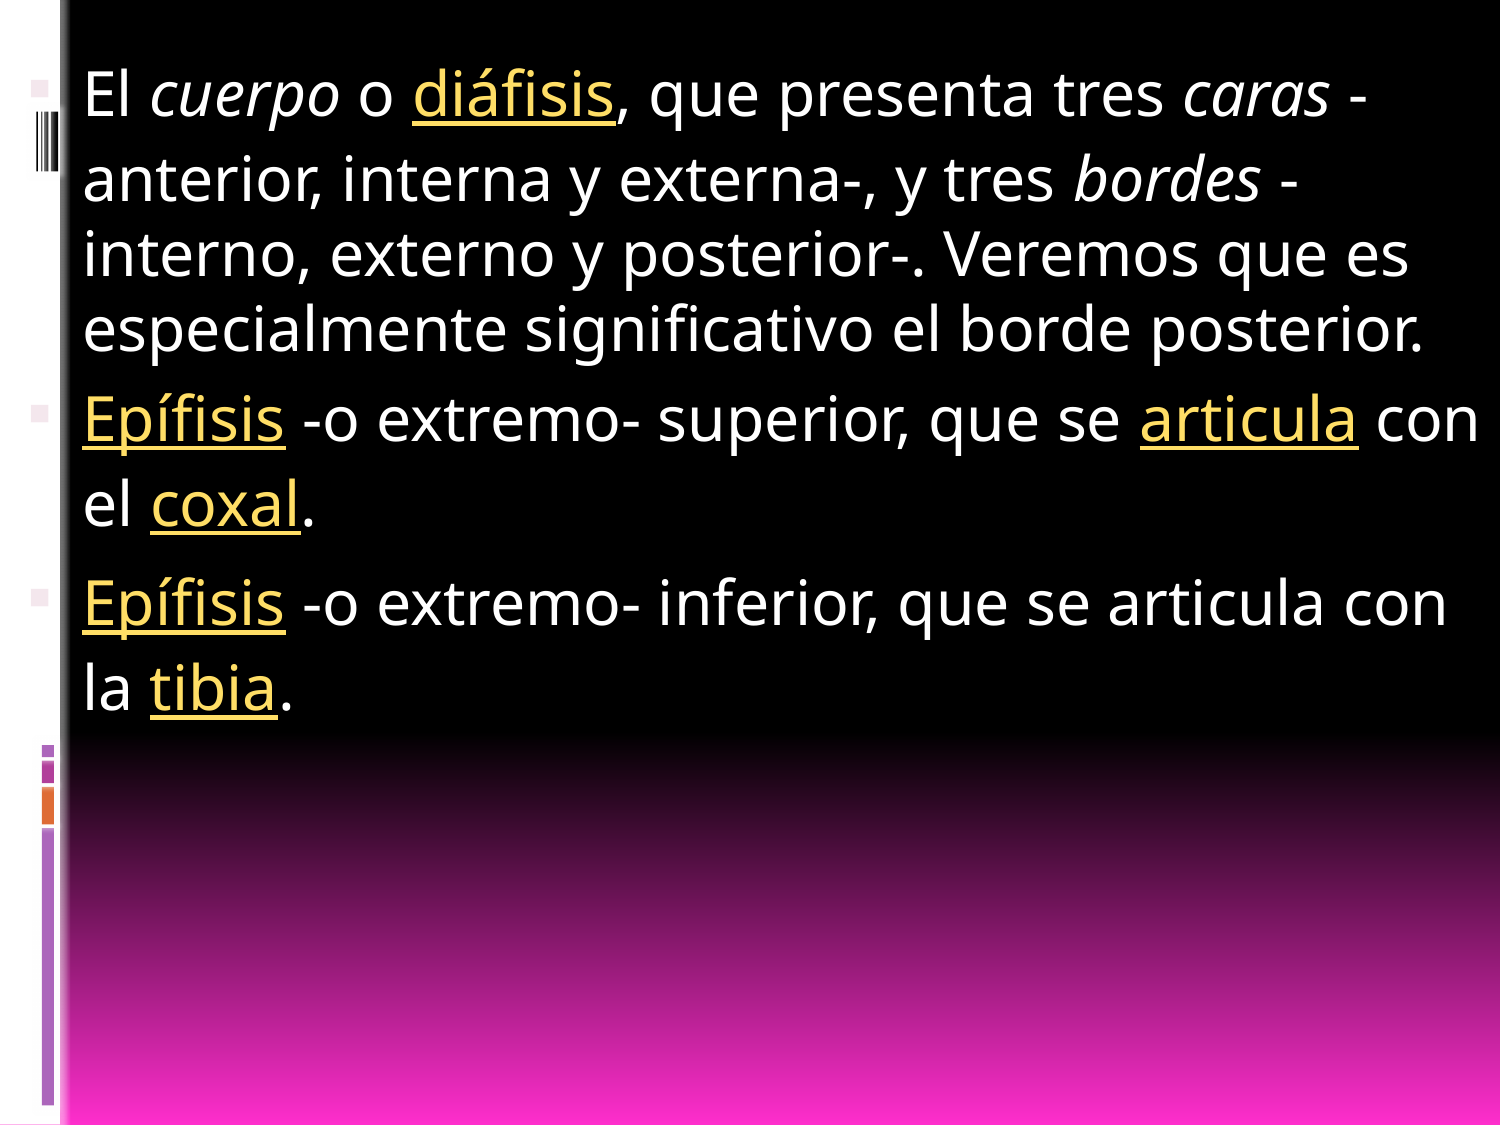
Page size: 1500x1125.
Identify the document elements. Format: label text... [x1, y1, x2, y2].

list El cuerpo o diáfisis, que presenta tres caras -anterior, interna y externa-, y tres bordes -interno, externo y posterior-. Veremos que es especialmente significativo el borde posterior. Epífisis -o extremo- superior, que se articula con el coxal. Epífisis -o extremo- inferior, que se articula con la tibia. [0, 46, 1500, 1125]
